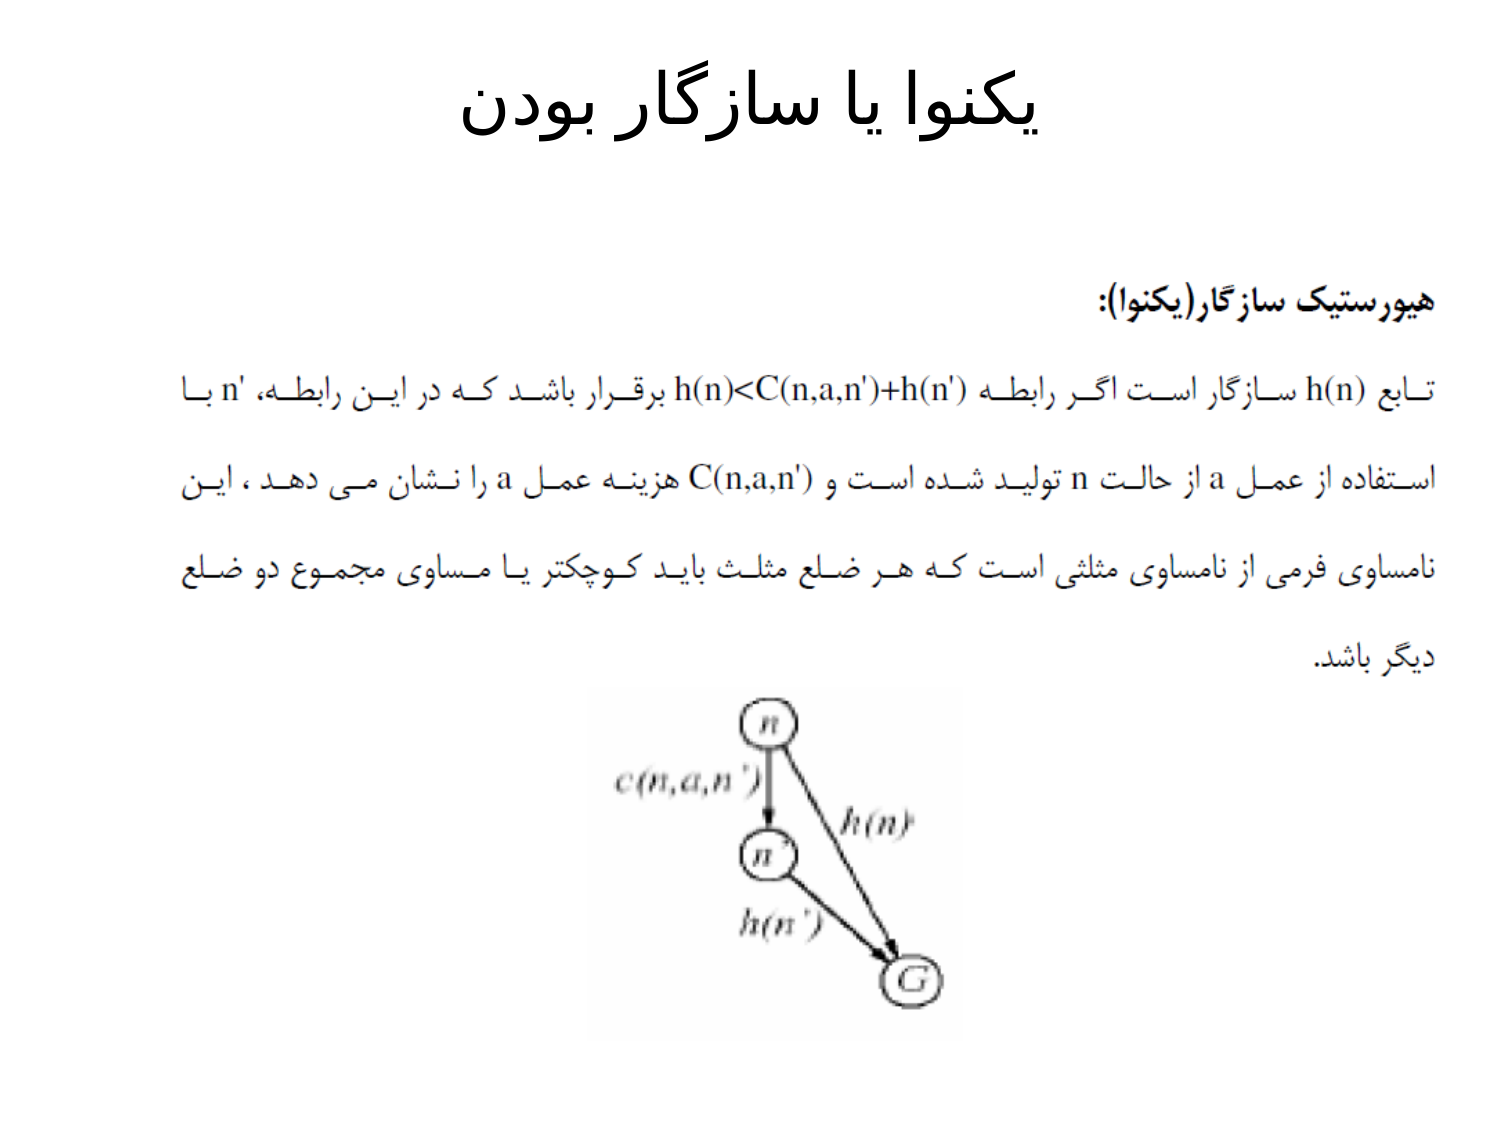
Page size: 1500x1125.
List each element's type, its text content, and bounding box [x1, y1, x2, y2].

picture [587, 687, 963, 1041]
title یکنوا یا سازگار بودن [75, 45, 1425, 233]
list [99, 274, 1451, 689]
